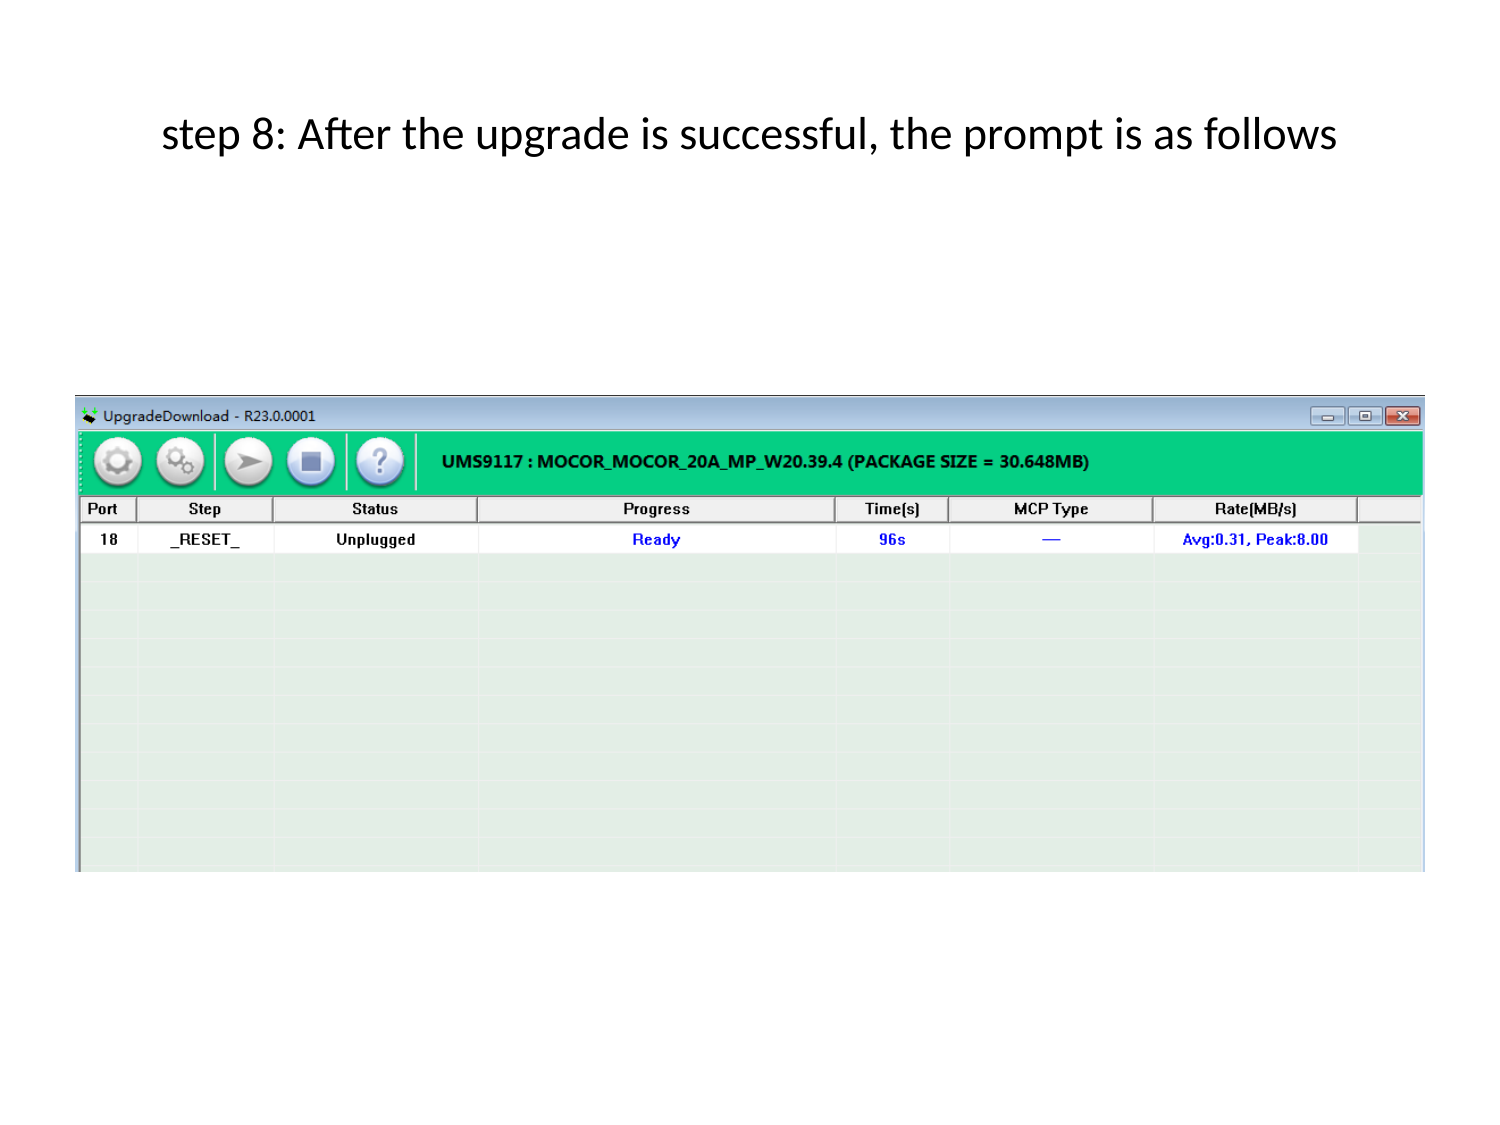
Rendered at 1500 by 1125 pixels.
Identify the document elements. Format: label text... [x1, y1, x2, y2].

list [74, 394, 1426, 873]
title step 8: After the upgrade is successful, the prompt is as follows [75, 19, 1425, 242]
